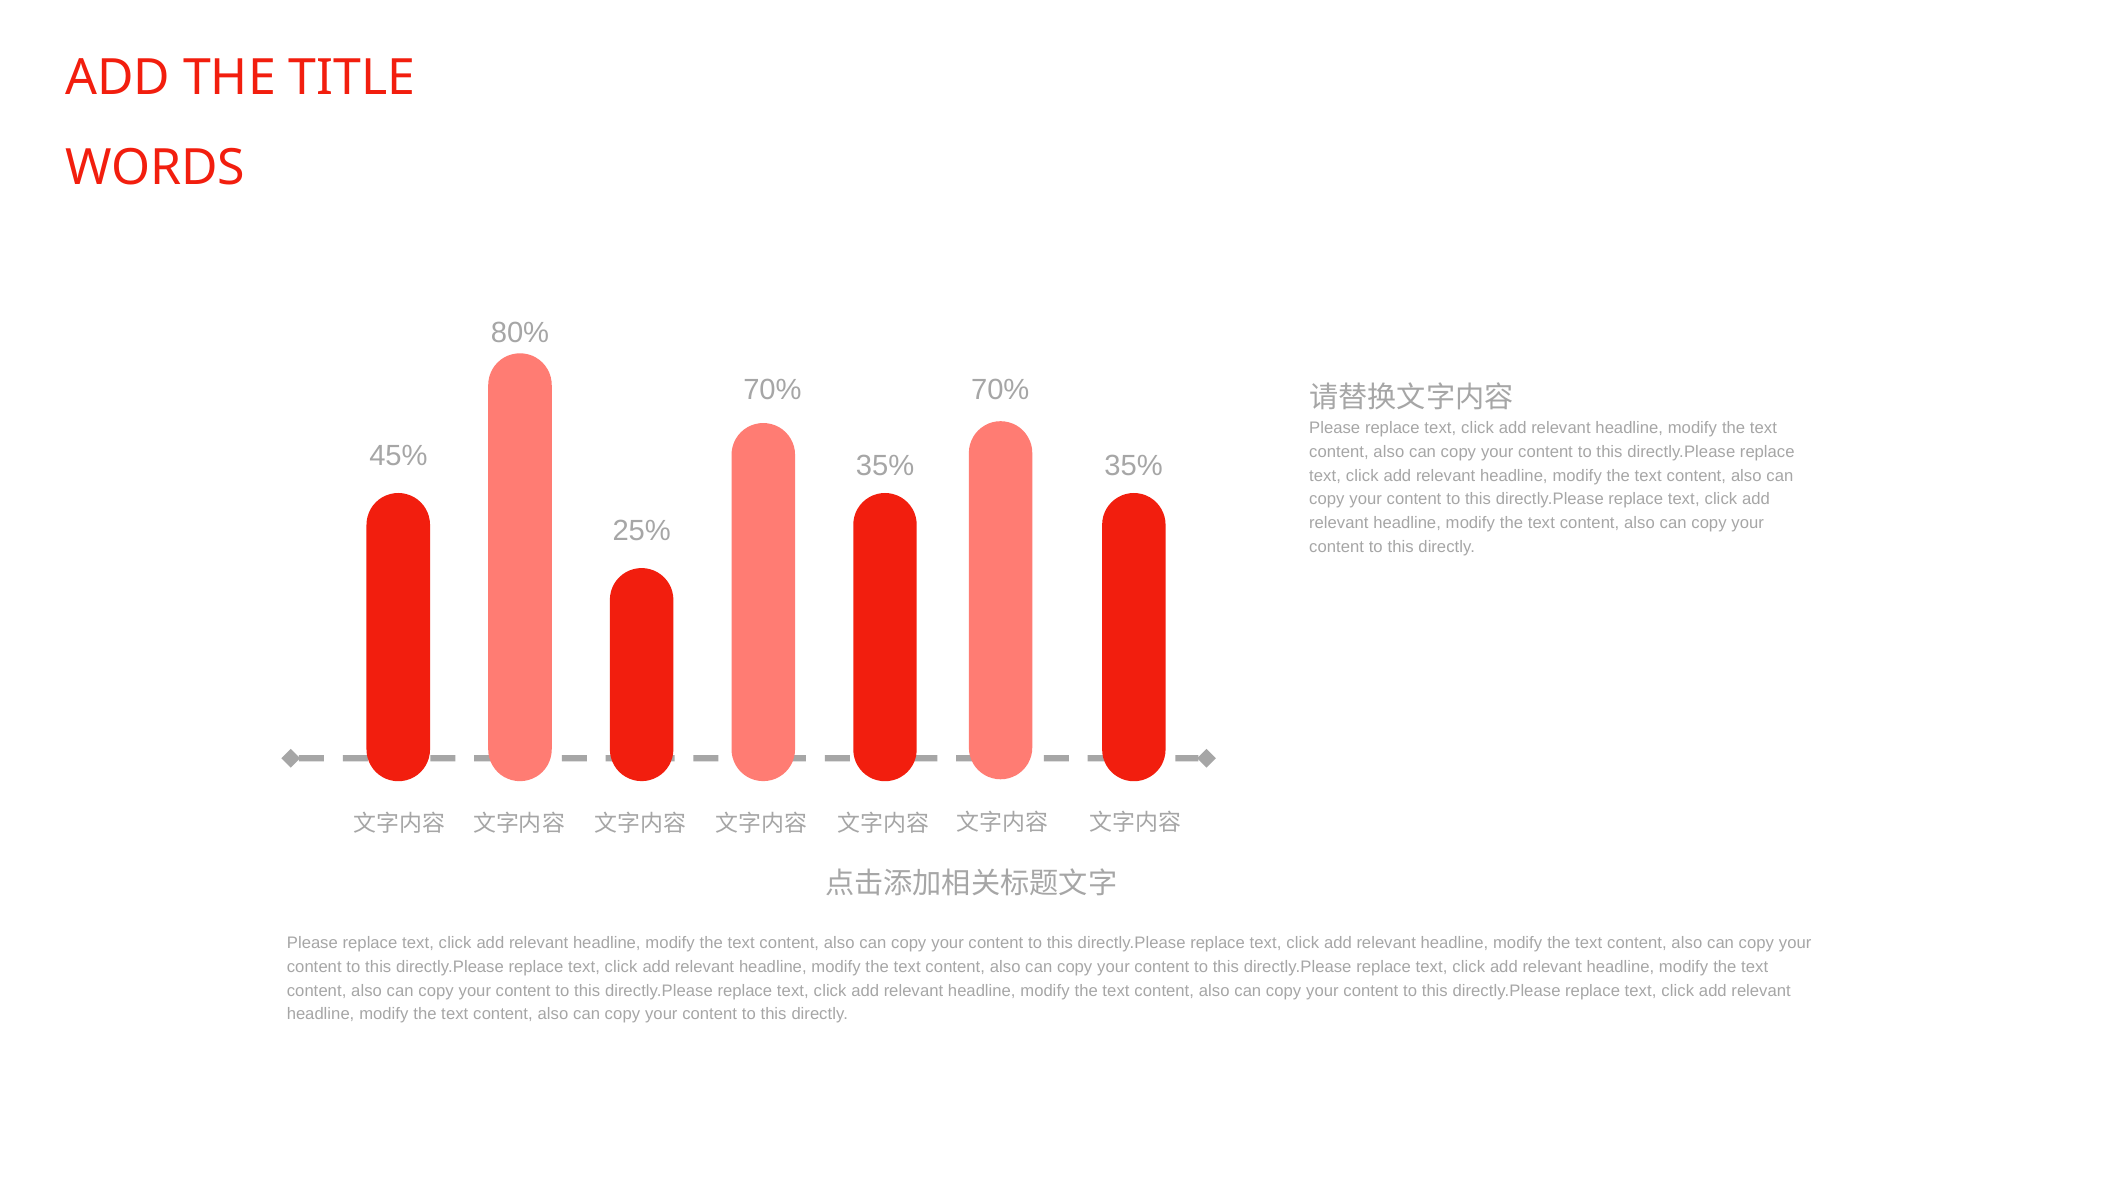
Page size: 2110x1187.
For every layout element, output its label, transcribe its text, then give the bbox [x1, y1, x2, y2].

text_box [968, 421, 1033, 780]
text_box 80% [483, 300, 557, 355]
text_box [284, 752, 303, 765]
text_box 文字内容 [1067, 804, 1205, 834]
text_box 文字内容 [815, 804, 953, 835]
text_box [1102, 492, 1166, 782]
text_box 35% [1096, 433, 1171, 487]
text_box 35% [848, 433, 922, 487]
text_box 文字内容 [571, 804, 692, 835]
text_box 70% [963, 357, 1038, 411]
text_box [853, 492, 917, 782]
text_box ADD THE TITLE WORDS [50, 7, 583, 202]
text_box [488, 353, 552, 782]
text_box [609, 568, 674, 782]
text_box [731, 423, 796, 782]
text_box 文字内容 [330, 804, 469, 835]
text_box Please replace text, click add relevant headline, modify the text content, also can copy your content to this directly.Please replace text, click add relevant headline, modify the text content, also can copy your content to this directly.Please replace text, click add relevant headline, modify the text content, also can copy your content to this directly.Please replace text, click add relevant headline, modify the text content, also can copy your content to this directly.Please replace text, click add relevant headline, modify the text content, also can copy your content to this directly.Please replace text, click add relevant headline, modify the text content, also can copy your content to this directly. [286, 927, 1823, 1024]
text_box 70% [735, 358, 810, 412]
text_box 文字内容 [692, 804, 815, 835]
text_box 25% [605, 499, 679, 553]
text_box 文字内容 [934, 804, 1067, 834]
text_box 请替换文字内容 [1309, 370, 1550, 413]
text_box 45% [361, 423, 436, 477]
text_box [1198, 752, 1213, 765]
text_box [366, 492, 431, 782]
text_box 文字内容 [469, 804, 571, 835]
text_box Please replace text, click add relevant headline, modify the text content, also can copy your content to this directly.Please replace text, click add relevant headline, modify the text content, also can copy your content to this directly.Please replace text, click add relevant headline, modify the text content, also can copy your content to this directly. [1309, 412, 1822, 557]
text_box 点击添加相关标题文字 [825, 856, 1129, 899]
